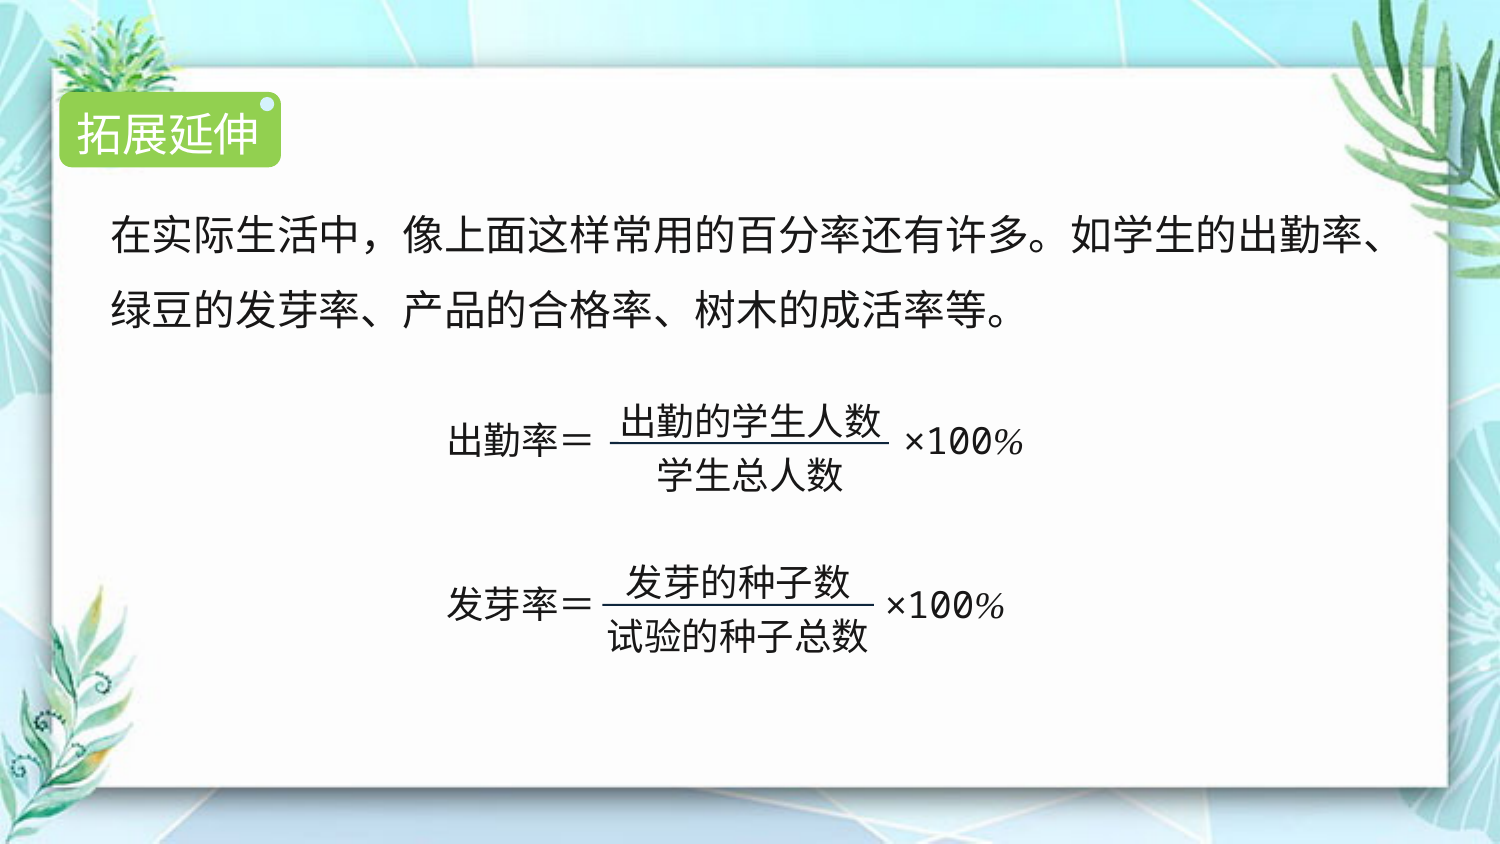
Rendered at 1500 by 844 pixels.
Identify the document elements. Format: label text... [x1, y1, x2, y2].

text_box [599, 381, 902, 499]
text_box ×100% [889, 574, 1045, 634]
text_box ×100% [902, 409, 1064, 470]
picture [0, 0, 1500, 844]
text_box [587, 542, 889, 667]
text_box 出勤率＝ [431, 409, 621, 515]
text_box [59, 91, 302, 168]
text_box 在实际生活中，像上面这样常用的百分率还有许多。如学生的出勤率、绿豆的发芽率、产品的合格率、树木的成活率等。 [95, 176, 1405, 341]
text_box 发芽率＝ [431, 574, 587, 634]
